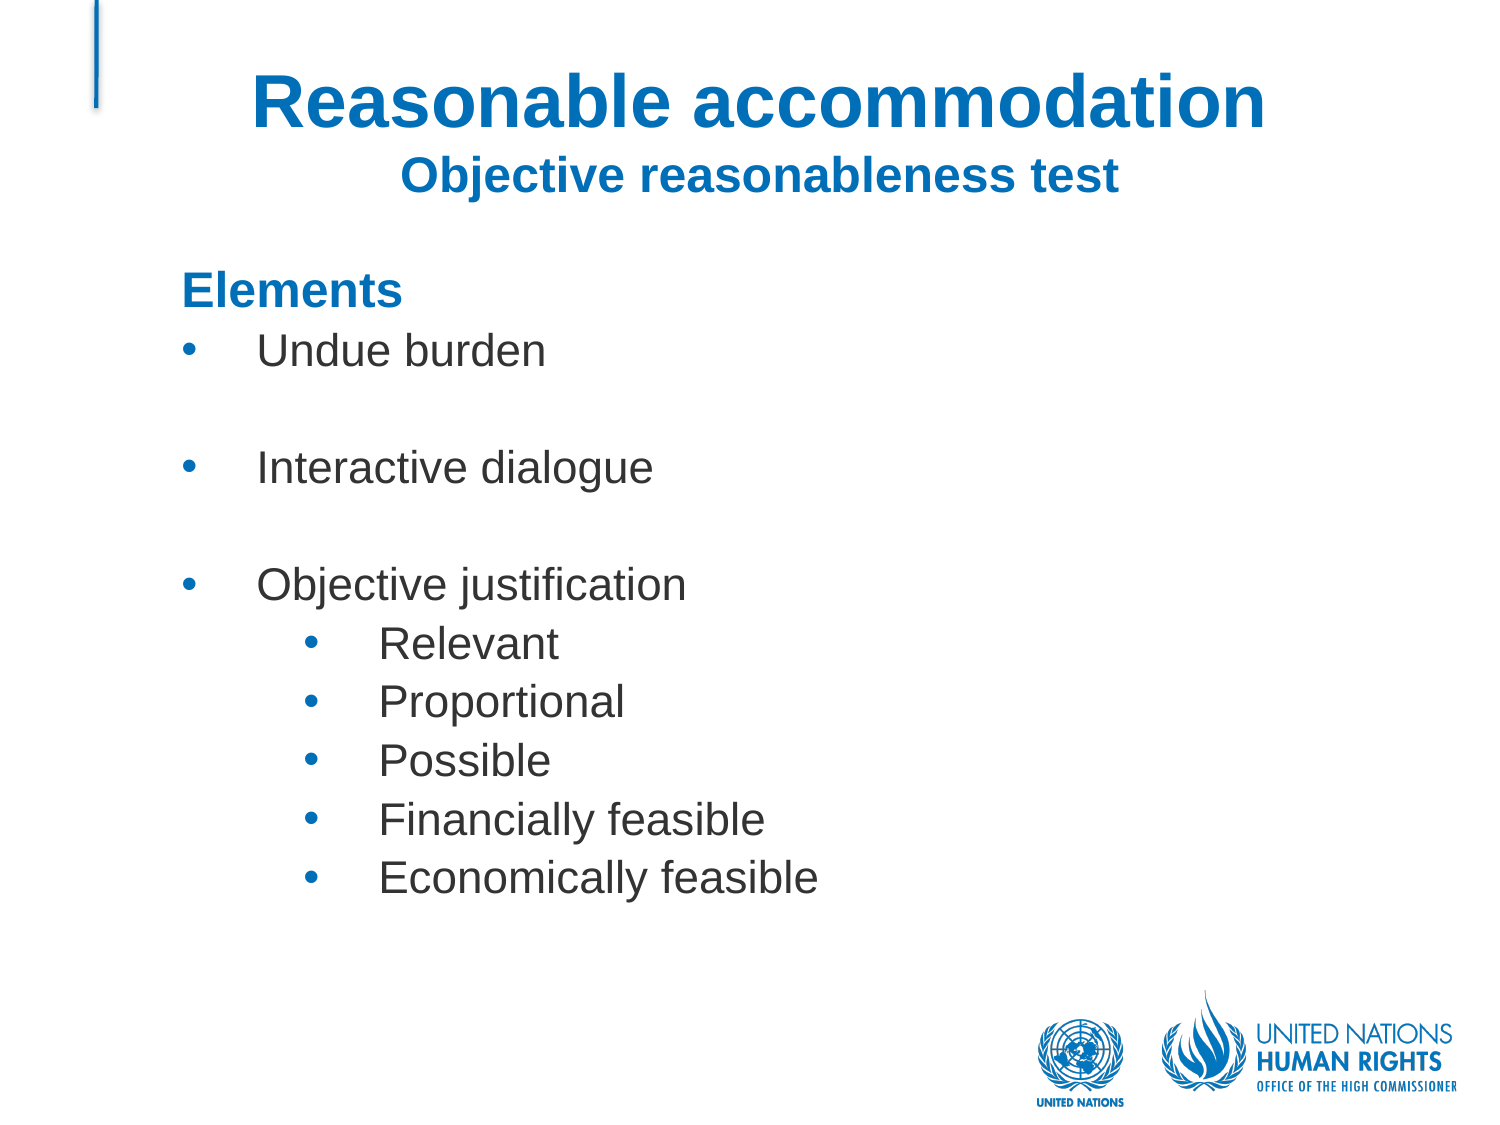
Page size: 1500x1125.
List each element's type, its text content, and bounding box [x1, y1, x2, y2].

text_box Elements Undue burden Interactive dialogue Objective justification Relevant Proportional Possible Financially feasible Economically feasible [166, 256, 1325, 925]
title Reasonable accommodation Objective reasonableness test [64, 45, 1456, 224]
picture [1037, 990, 1457, 1107]
